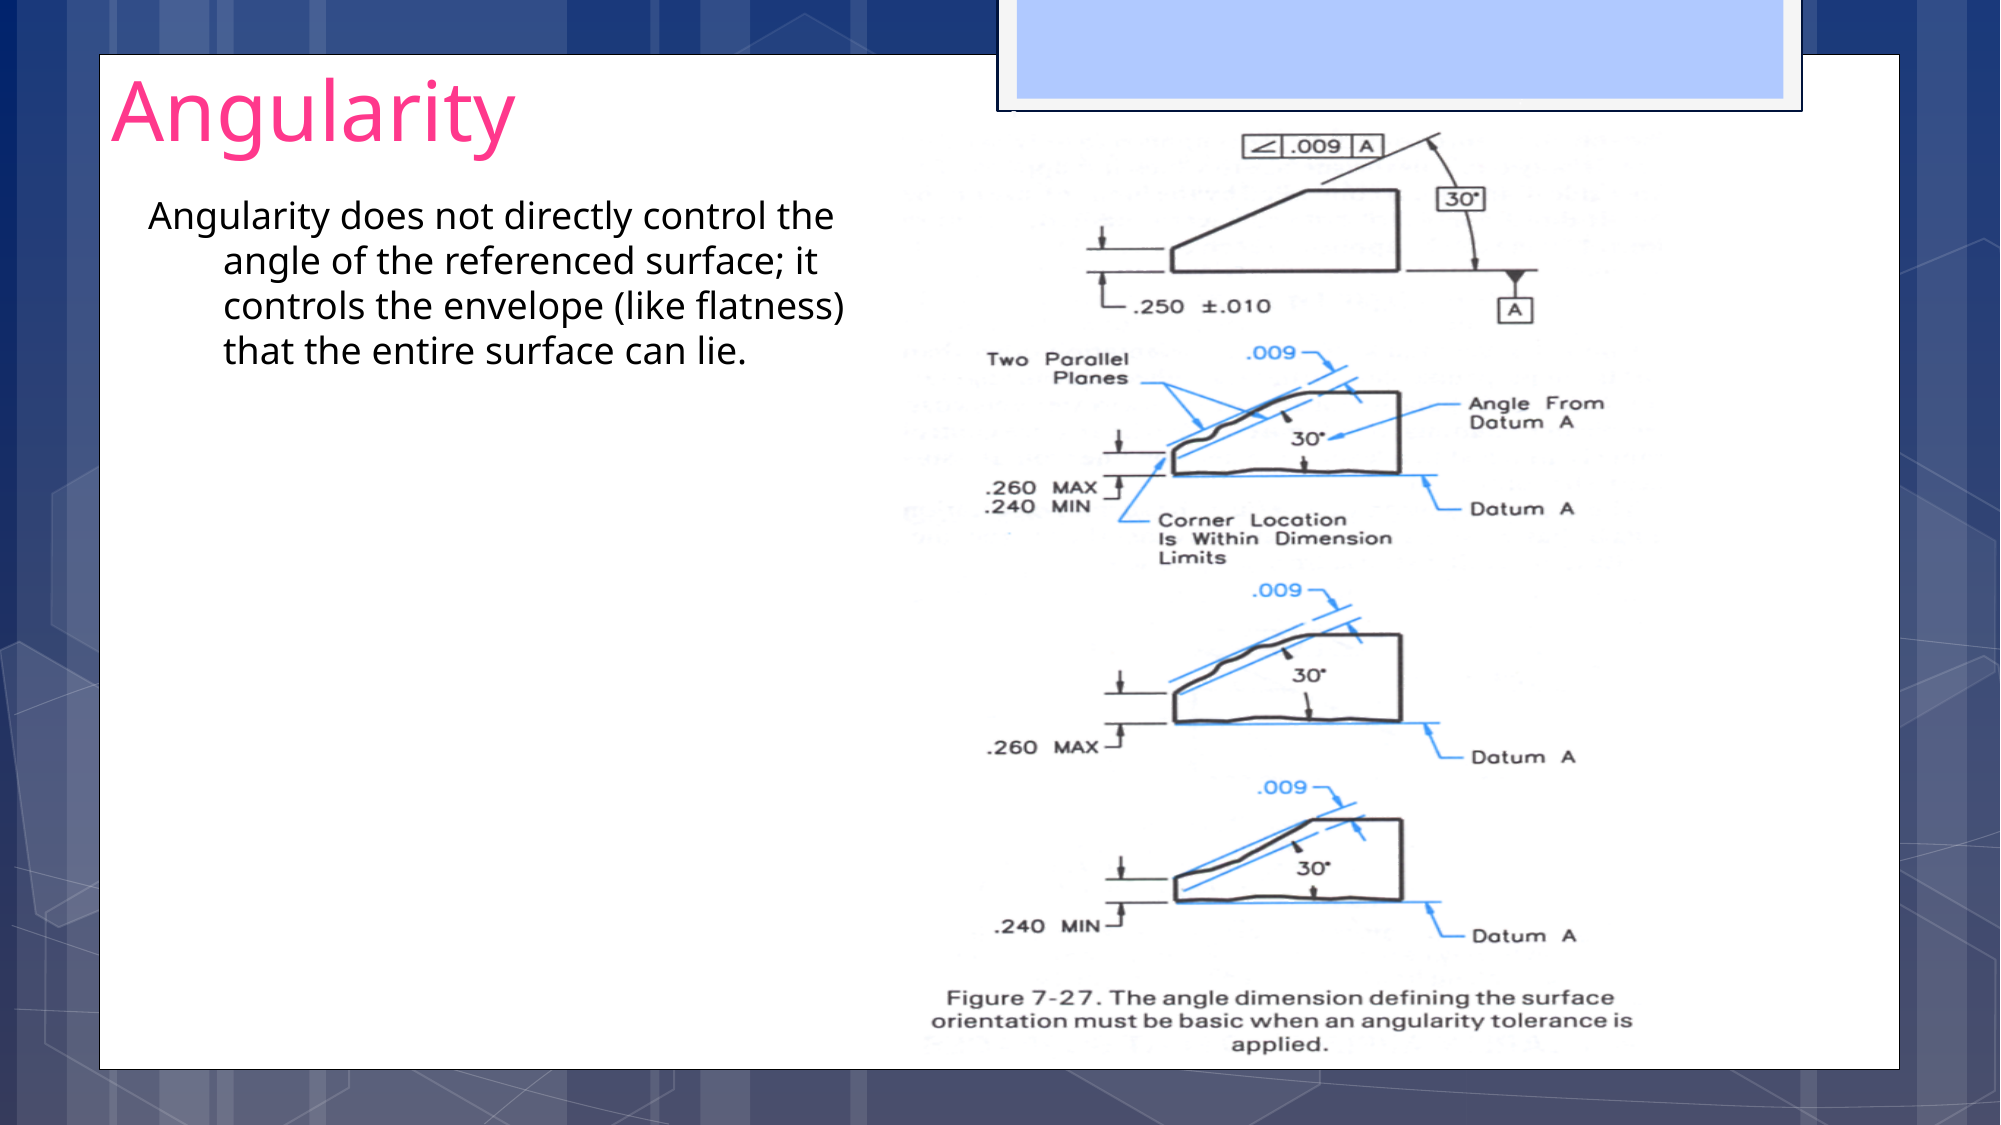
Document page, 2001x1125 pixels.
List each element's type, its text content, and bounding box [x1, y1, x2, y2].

text_box Angularity does not directly control the angle of the referenced surface; it controls the envelope (like flatness) that the entire surface can lie. [133, 184, 863, 380]
picture [901, 99, 1663, 1073]
title Angularity [96, 0, 1634, 166]
